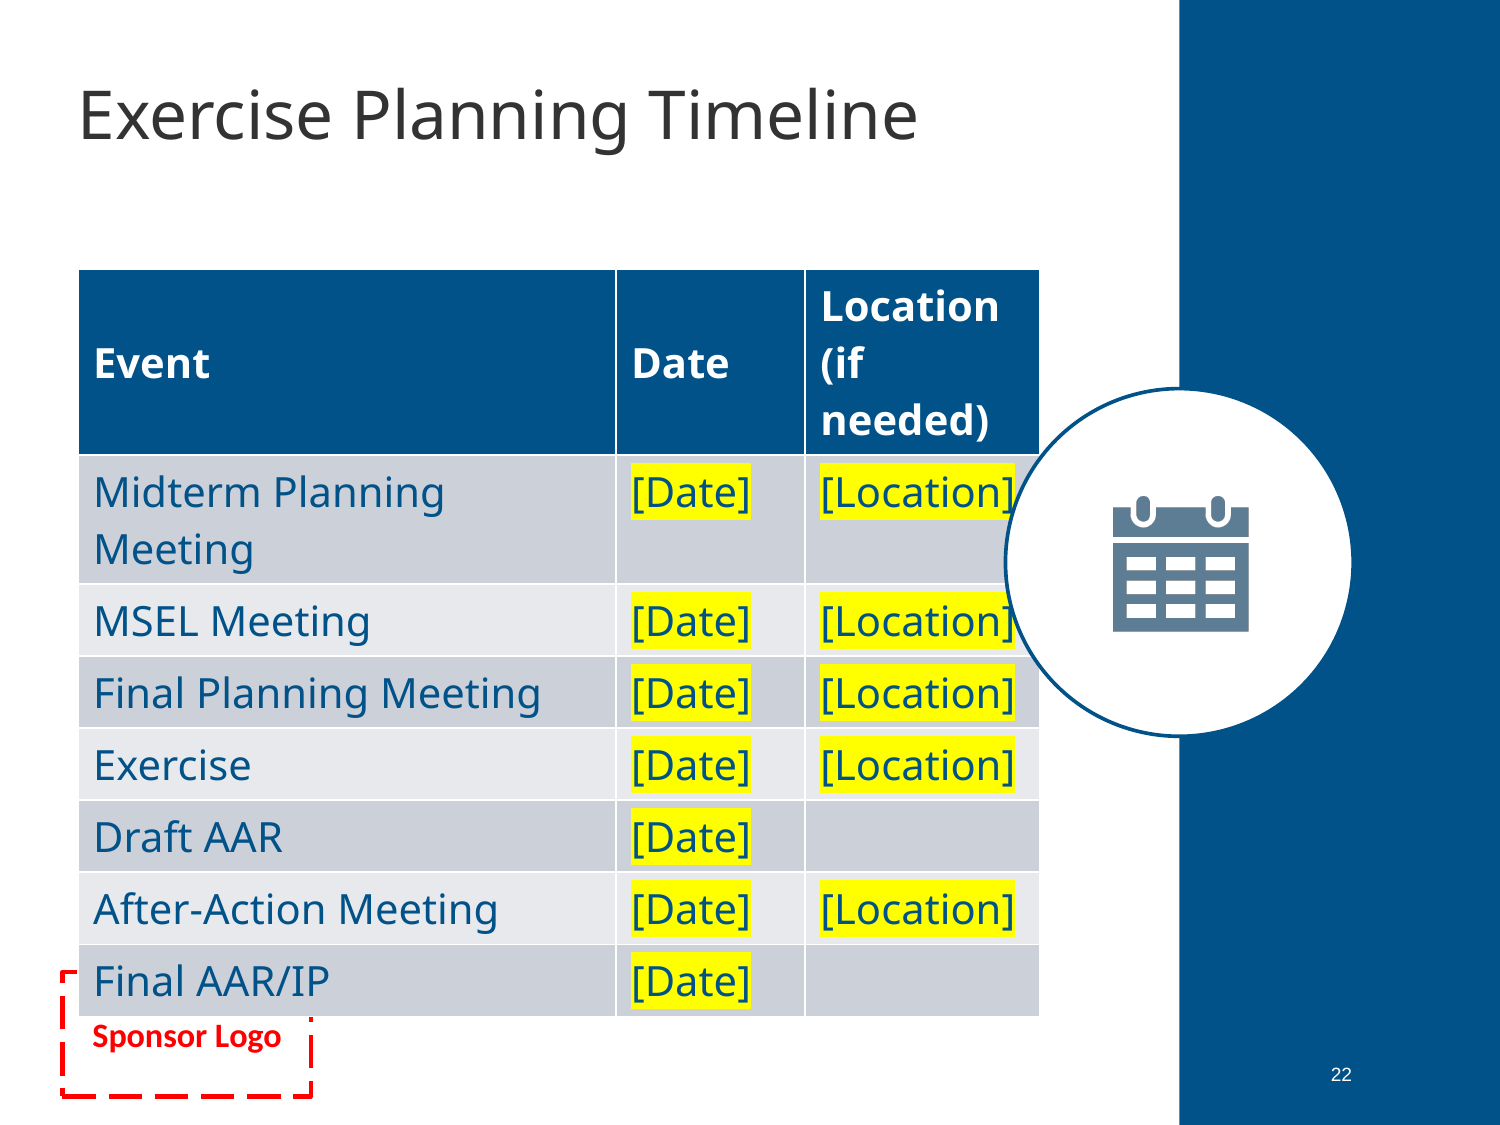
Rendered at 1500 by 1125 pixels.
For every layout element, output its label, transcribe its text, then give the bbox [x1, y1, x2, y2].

table_cell [806, 801, 1039, 871]
text_box [1003, 386, 1356, 739]
slide_number 22 [1242, 1052, 1368, 1098]
table_cell MSEL Meeting [79, 585, 615, 655]
table_cell [Date] [617, 585, 804, 655]
table_cell [806, 945, 1039, 1016]
table_header Location (if needed) [806, 270, 1039, 454]
table_cell [Date] [617, 657, 804, 727]
table_cell After-Action Meeting [79, 873, 615, 944]
table_cell [Date] [617, 945, 804, 1016]
table_cell Exercise [79, 729, 615, 799]
title Exercise Planning Timeline [62, 31, 982, 195]
table_cell [Date] [617, 801, 804, 871]
table_cell [Location] [806, 456, 1038, 583]
table_cell [Location] [806, 585, 1029, 655]
text_box [1177, 0, 1500, 1125]
table_cell Draft AAR [79, 801, 615, 871]
table_header Date [617, 270, 804, 454]
table_cell Midterm Planning Meeting [79, 456, 615, 583]
table_cell [Location] [806, 873, 1039, 944]
table_header Event [79, 270, 615, 454]
table_cell Final Planning Meeting [79, 657, 615, 727]
table_cell [Location] [806, 729, 1039, 799]
table_cell [Date] [617, 456, 804, 583]
picture [1086, 469, 1275, 658]
table_cell [Date] [617, 729, 804, 799]
table_cell [Location] [806, 657, 1039, 727]
table_cell [Date] [617, 873, 804, 944]
table_cell Final AAR/IP [79, 945, 615, 1016]
